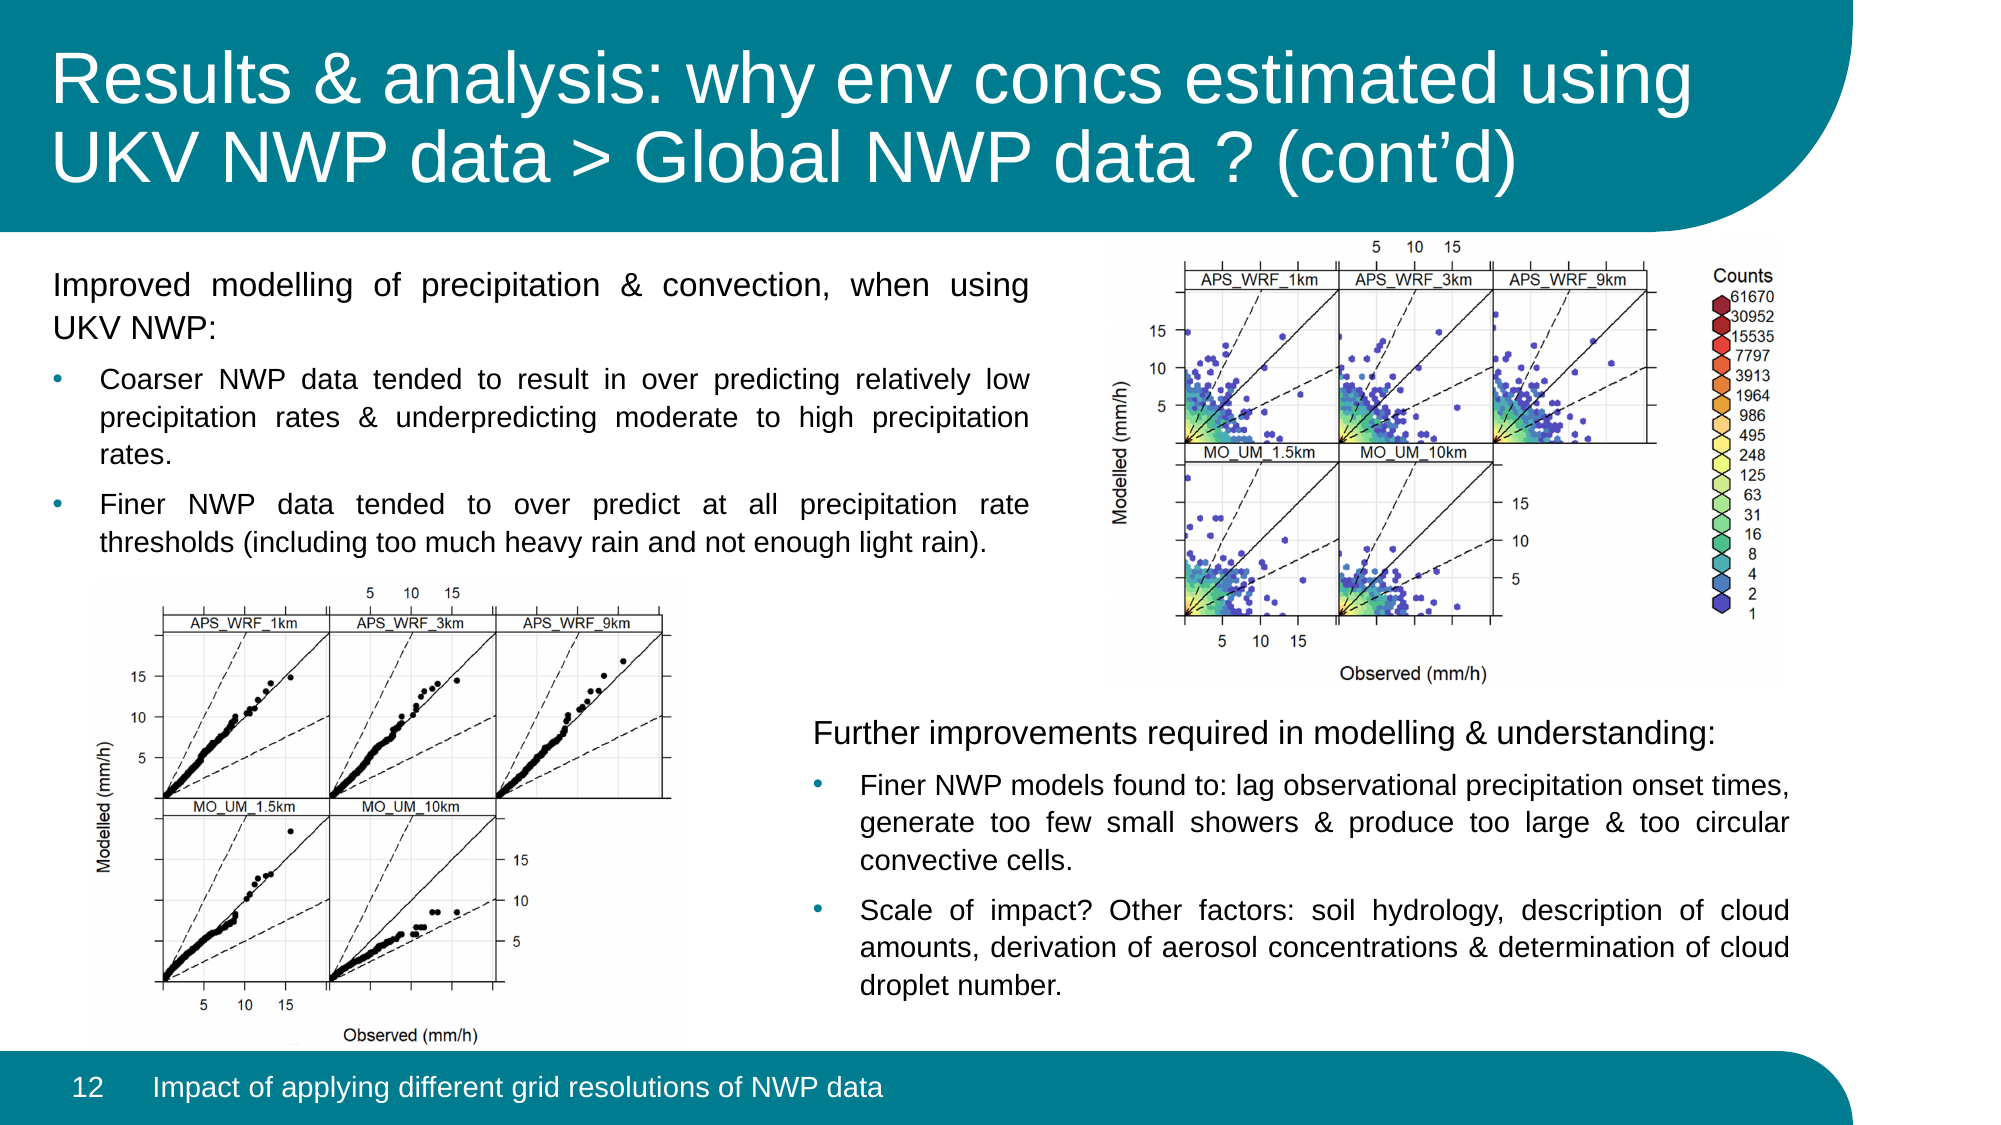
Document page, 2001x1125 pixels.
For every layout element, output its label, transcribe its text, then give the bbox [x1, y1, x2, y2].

title Results & analysis: why env concs estimated using UKV NWP data > Global NWP data ? (cont’d) [35, 33, 1761, 267]
list Improved modelling of precipitation & convection, when using UKV NWP: Coarser NWP data tended to result in over predicting relatively low precipitation rates & underpredicting moderate to high precipitation rates. Finer NWP data tended to over predict at all precipitation rate thresholds (including too much heavy rain and not enough light rain). [0, 252, 1047, 571]
footer Impact of applying different grid resolutions of NWP data [137, 1056, 760, 1116]
slide_number 12 [21, 1056, 120, 1117]
text_box Further improvements required in modelling & understanding: Finer NWP models found to: lag observational precipitation onset times, generate too few small showers & produce too large & too circular convective cells. Scale of impact? Other factors: soil hydrology, description of cloud amounts, derivation of aerosol concentrations & determination of cloud droplet number. [760, 661, 1807, 1125]
picture [90, 581, 688, 1045]
picture [1108, 236, 1780, 688]
